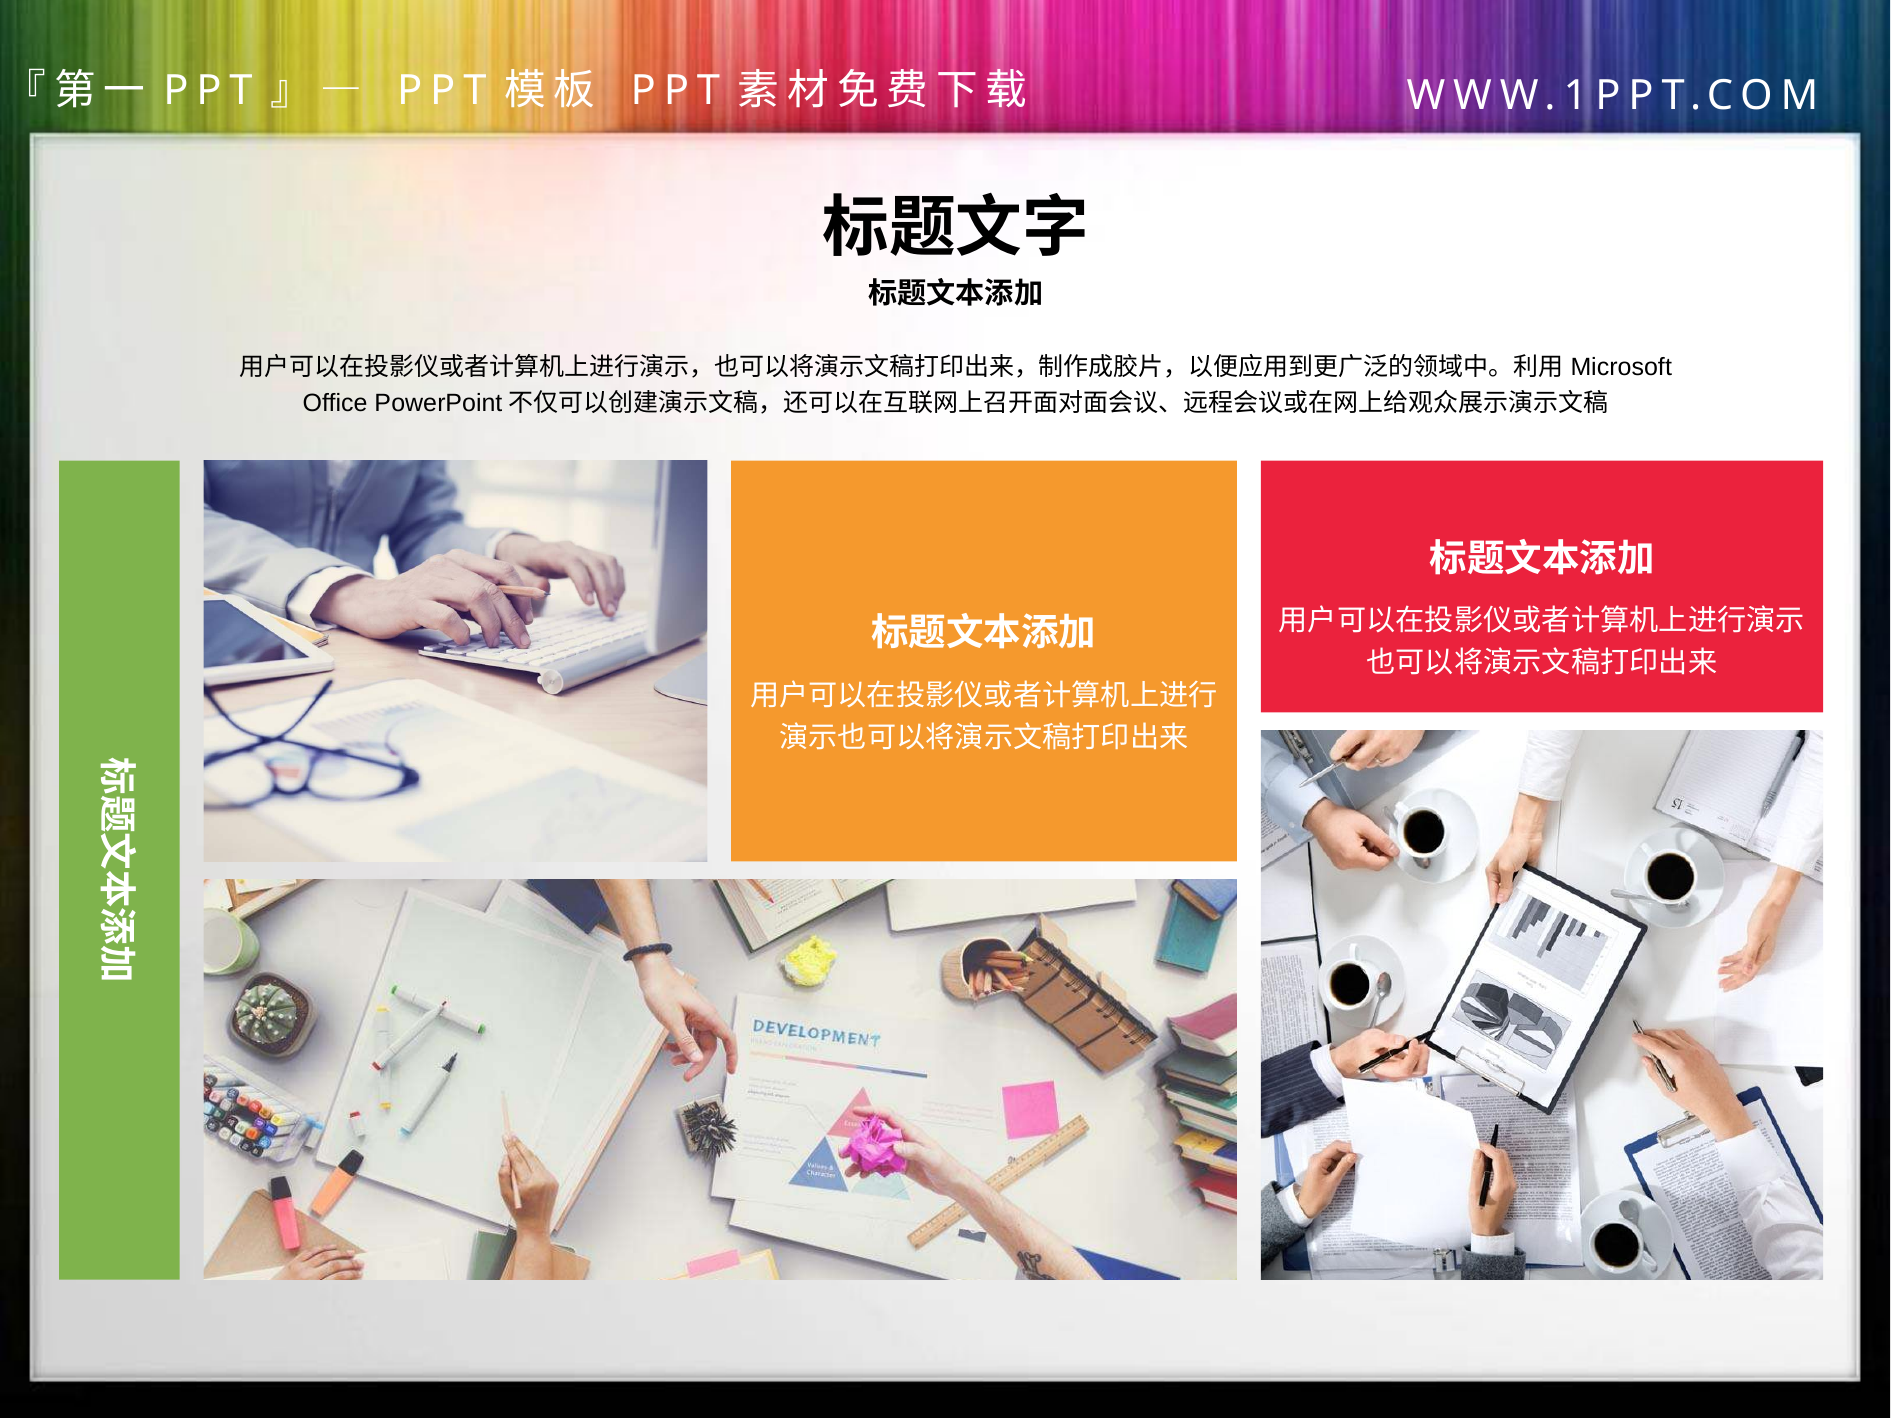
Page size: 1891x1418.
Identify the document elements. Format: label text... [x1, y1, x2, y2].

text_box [198, 175, 1713, 556]
picture [0, 0, 1891, 1418]
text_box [1260, 460, 1824, 713]
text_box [730, 564, 1238, 862]
text_box 标题文本添加 [59, 460, 180, 1280]
